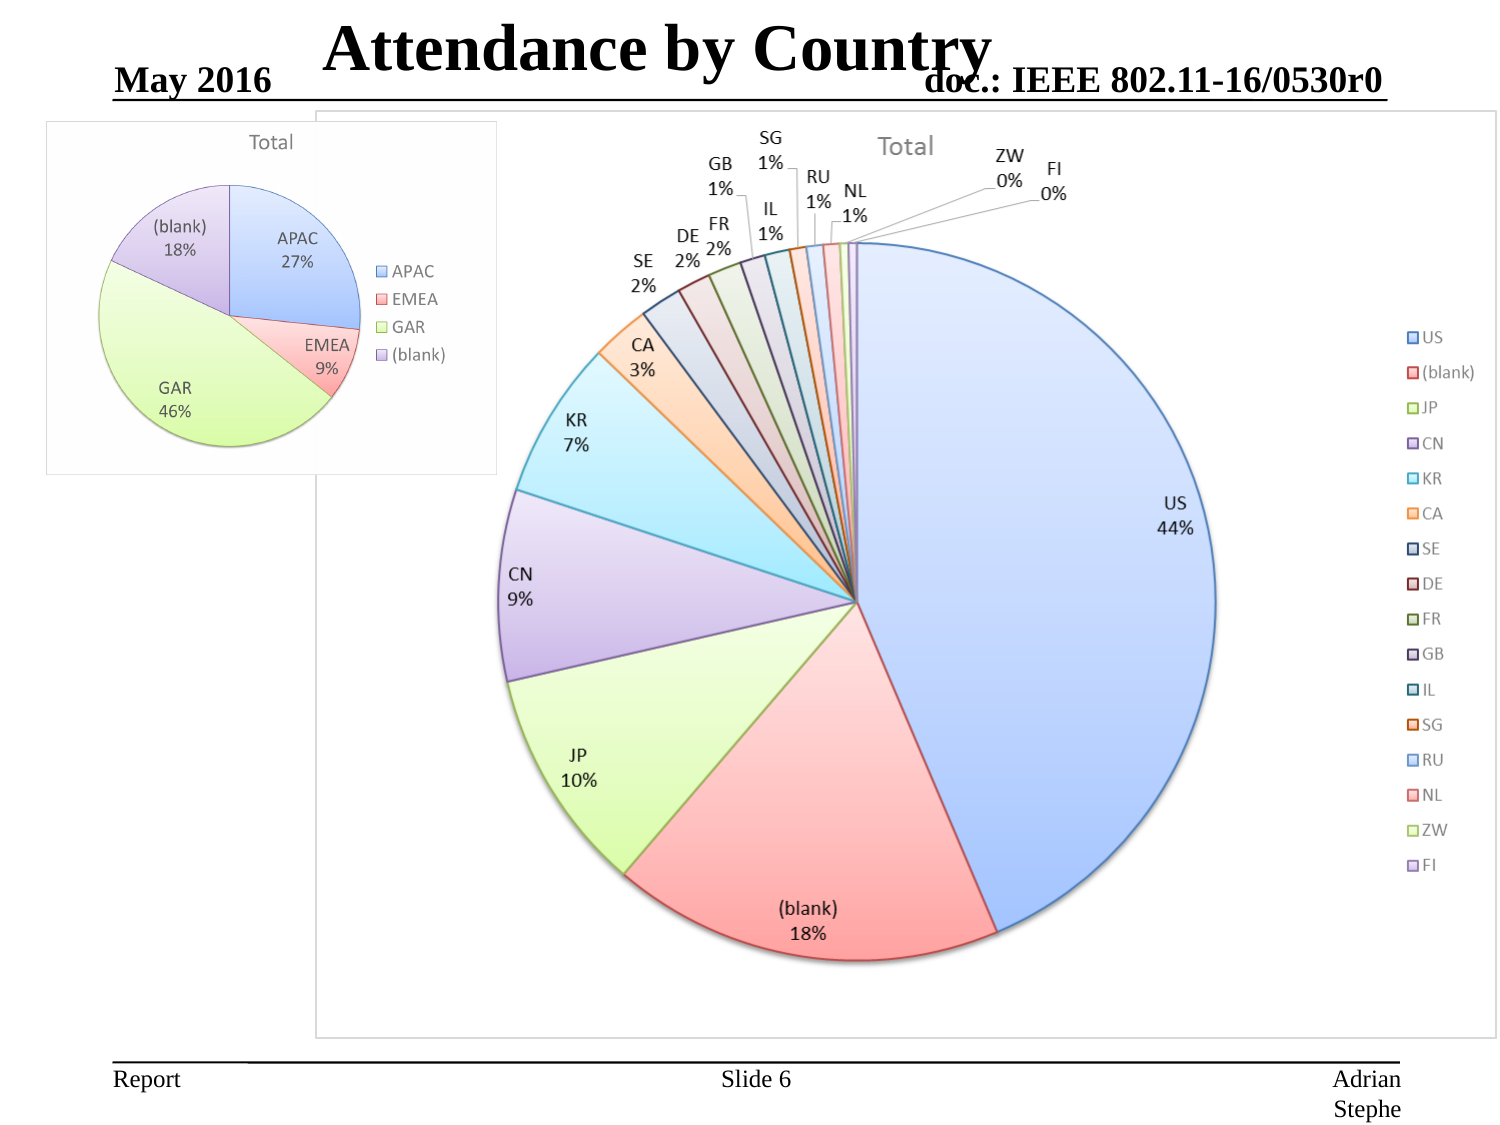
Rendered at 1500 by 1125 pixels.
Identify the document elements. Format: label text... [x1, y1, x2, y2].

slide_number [114, 54, 374, 101]
slide_number Slide 6 [711, 1061, 801, 1093]
picture [46, 110, 1497, 1040]
footer Adrian Stephens, Intel Corporation [1324, 1061, 1402, 1093]
title Attendance by Country [114, 0, 1202, 88]
